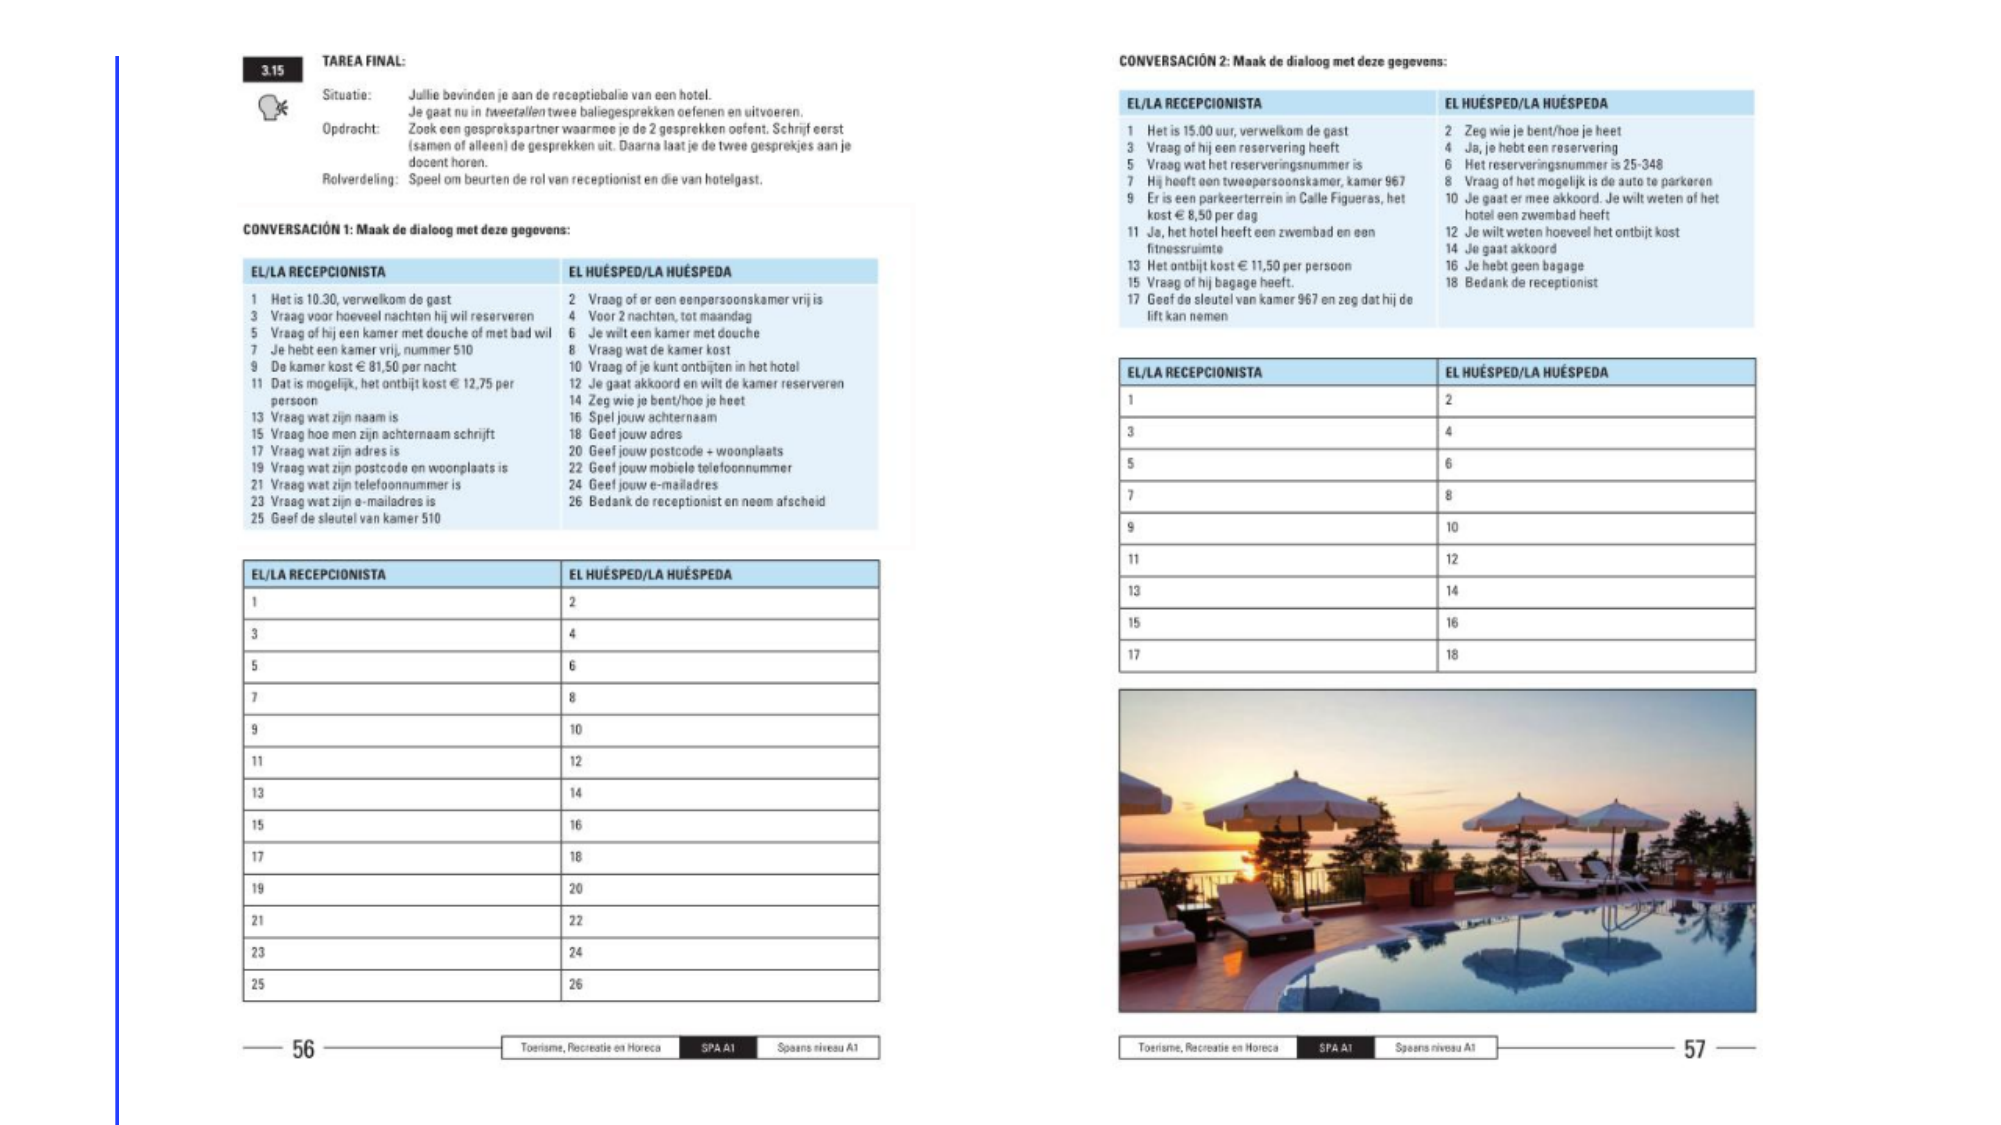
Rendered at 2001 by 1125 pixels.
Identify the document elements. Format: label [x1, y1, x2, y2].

picture [237, 53, 1763, 1071]
